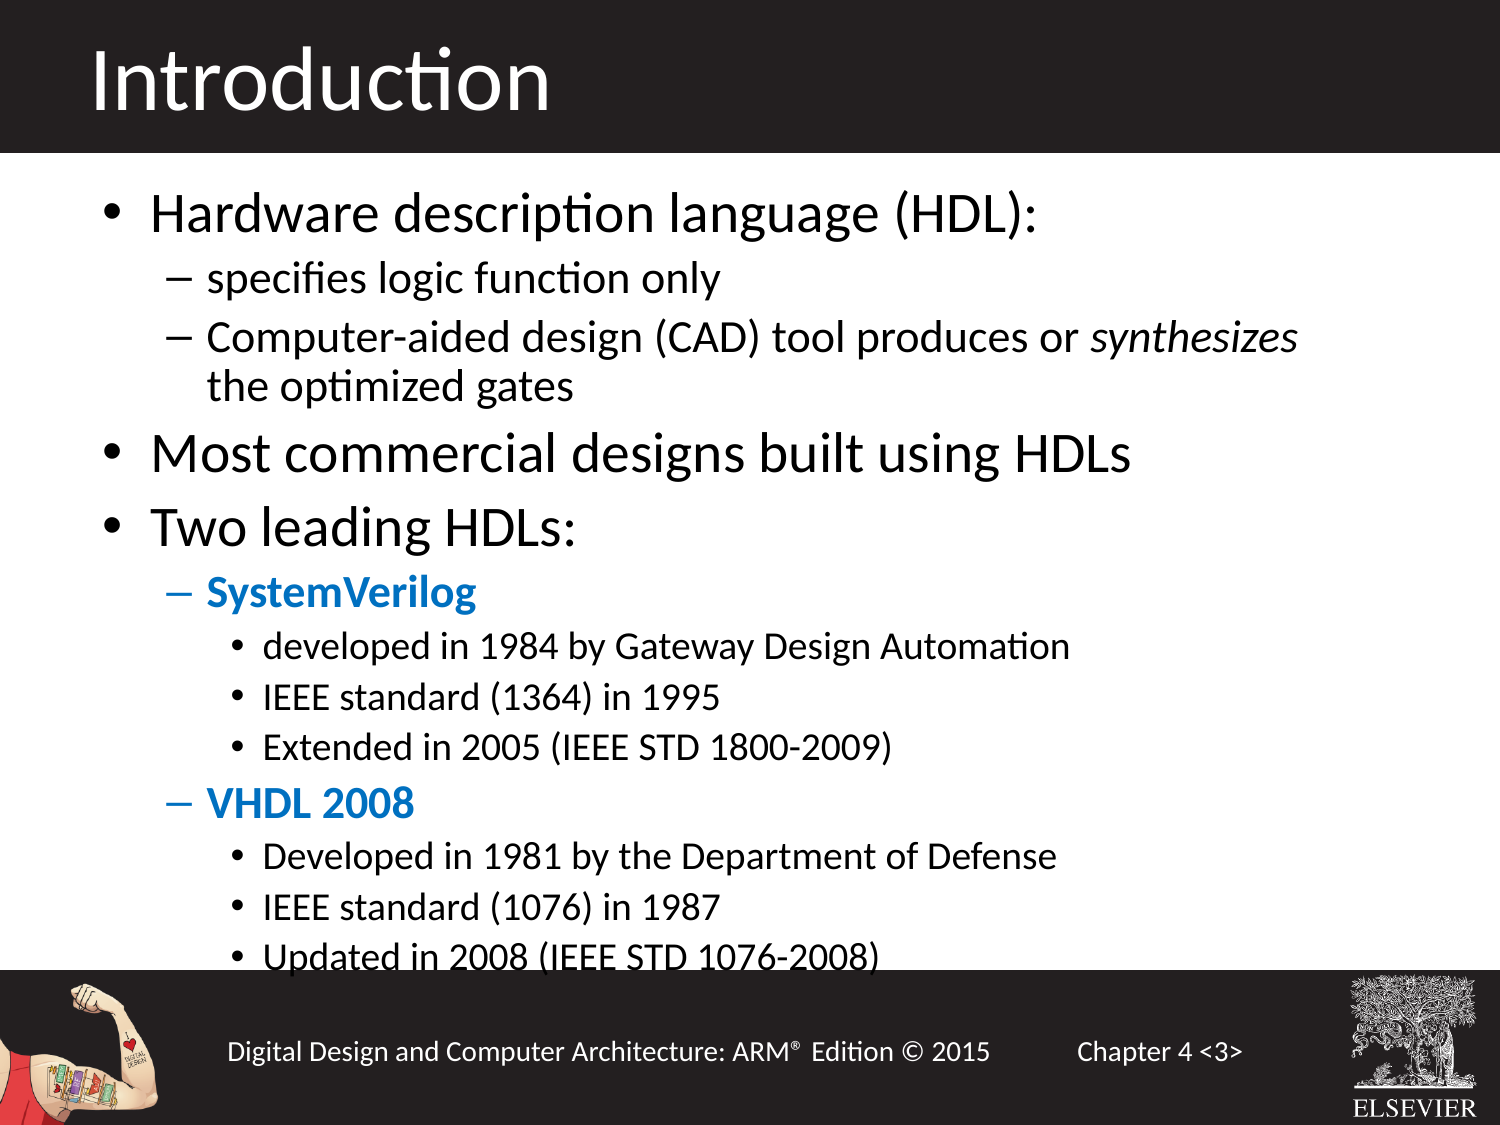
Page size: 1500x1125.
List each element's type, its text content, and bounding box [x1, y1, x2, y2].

picture [1350, 974, 1477, 1117]
list Hardware description language (HDL): specifies logic function only Computer-aided design (CAD) tool produces or synthesizes the optimized gates Most commercial designs built using HDLs Two leading HDLs: SystemVerilog developed in 1984 by Gateway Design Automation IEEE standard (1364) in 1995 Extended in 2005 (IEEE STD 1800-2009) VHDL 2008 Developed in 1981 by the Department of Defense IEEE standard (1076) in 1987 Updated in 2008 (IEEE STD 1076-2008) [87, 174, 1363, 988]
text_box Introduction [75, 11, 1375, 136]
picture [0, 979, 163, 1125]
